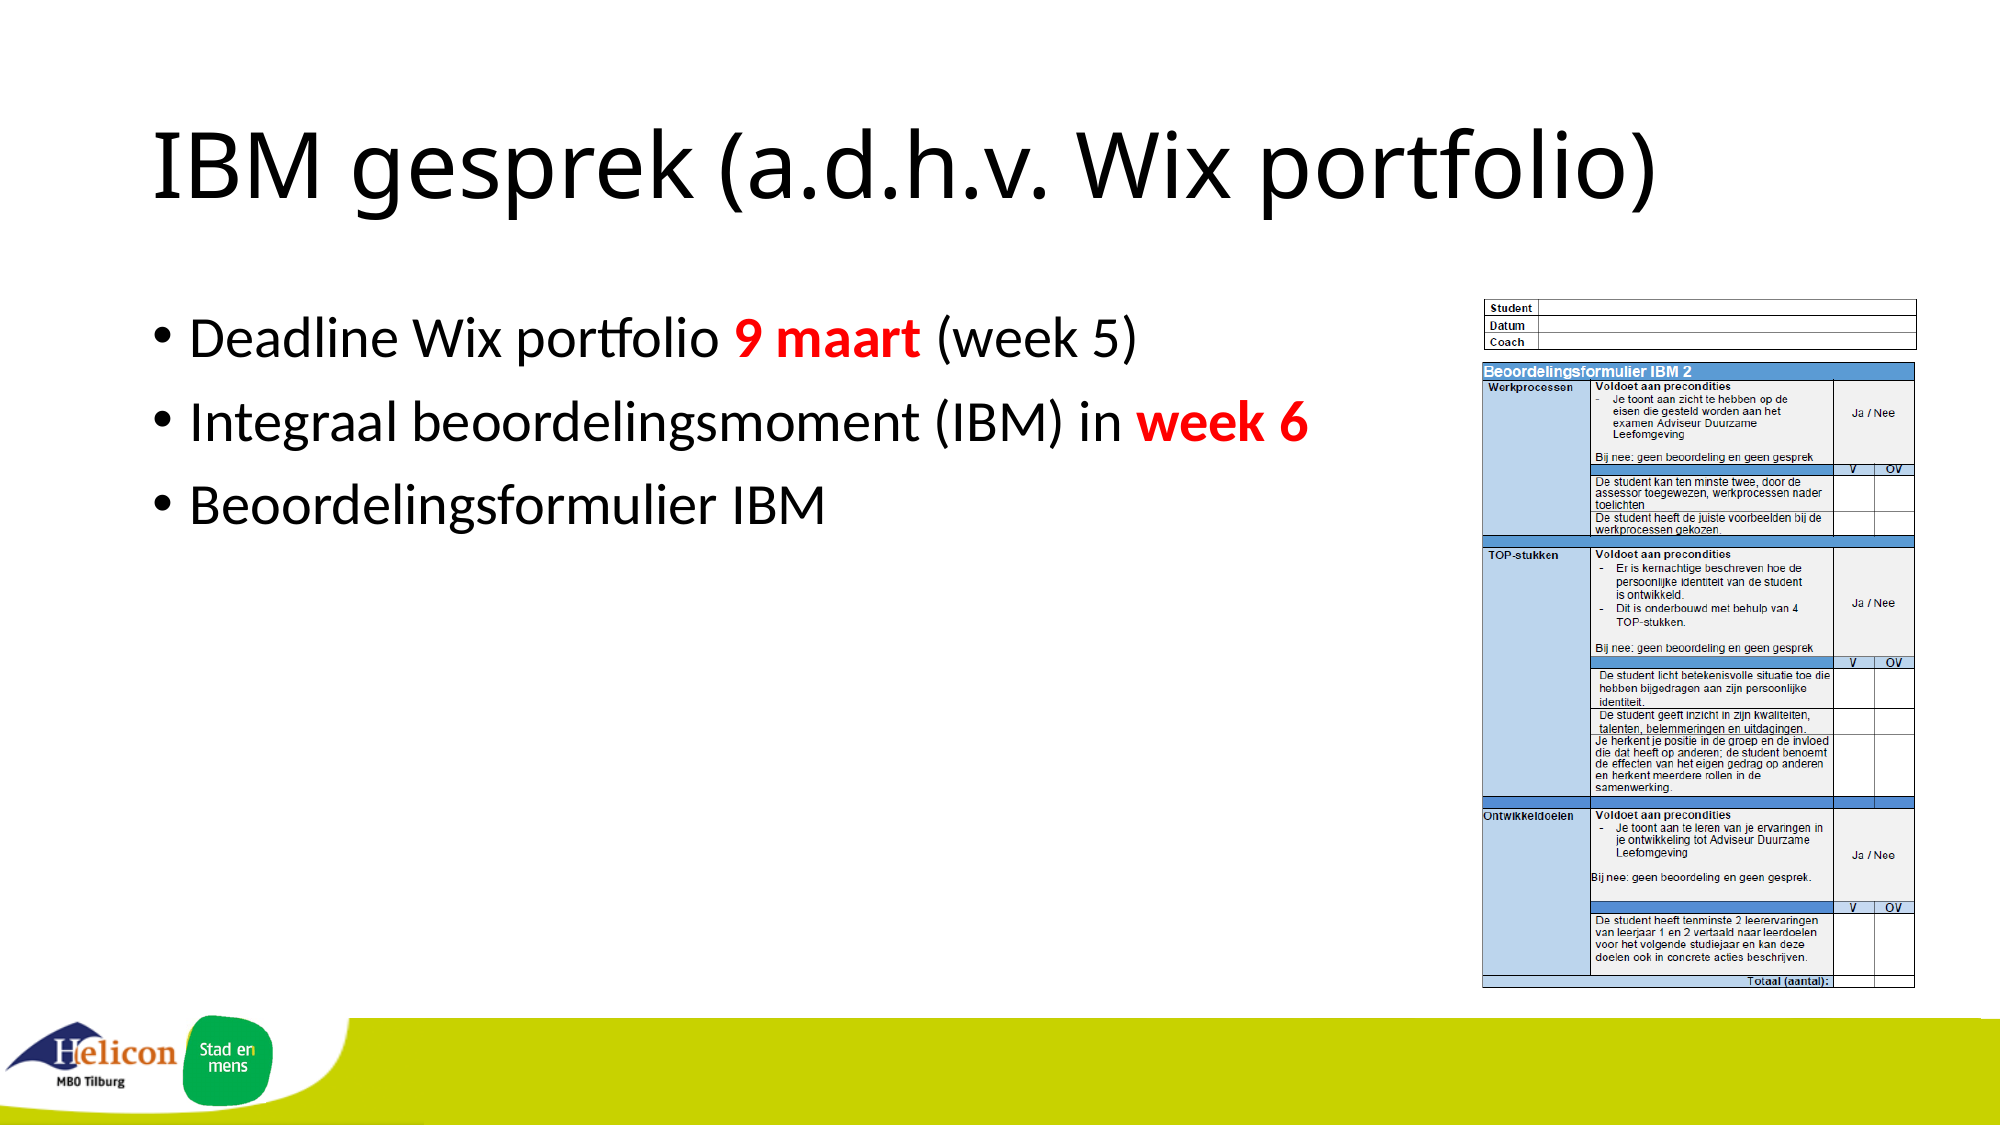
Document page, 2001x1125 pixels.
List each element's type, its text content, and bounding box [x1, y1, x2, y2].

picture [1471, 277, 1930, 1002]
picture [0, 1014, 424, 1125]
list Deadline Wix portfolio 9 maart (week 5) Integraal beoordelingsmoment (IBM) in week 6 Beoordelingsformulier IBM [137, 299, 1863, 1014]
title IBM gesprek (a.d.h.v. Wix portfolio) [137, 59, 1863, 278]
